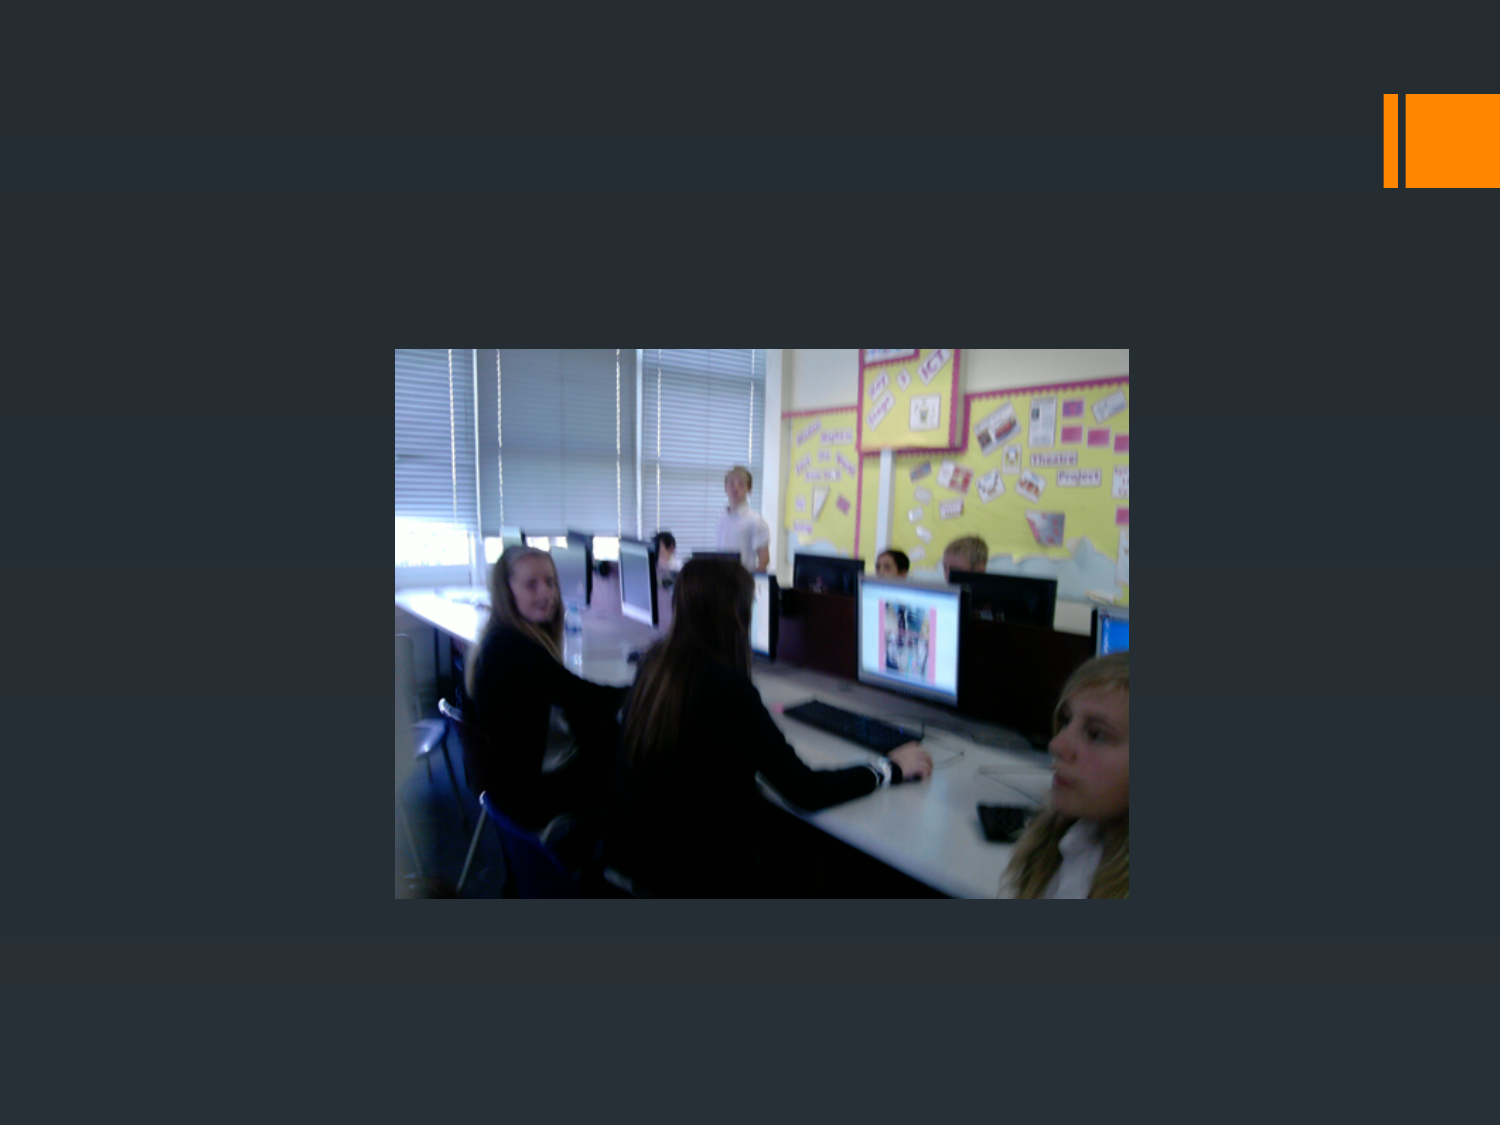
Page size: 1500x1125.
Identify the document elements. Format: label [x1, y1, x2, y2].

list [395, 349, 1129, 900]
